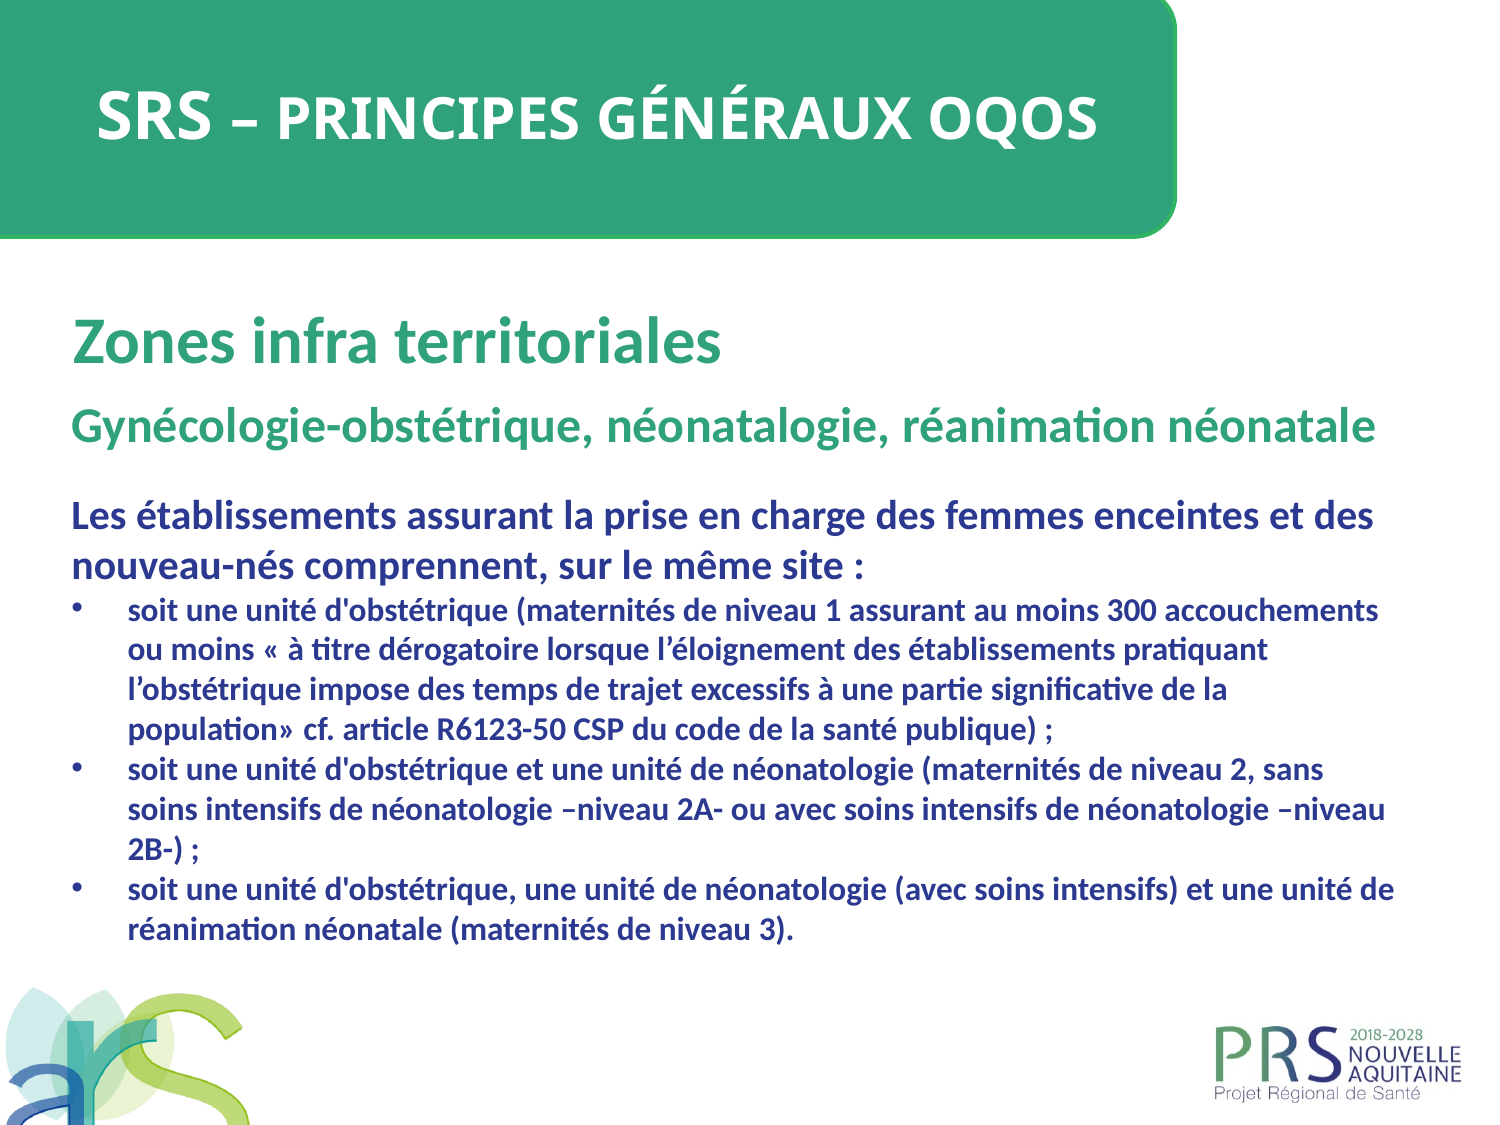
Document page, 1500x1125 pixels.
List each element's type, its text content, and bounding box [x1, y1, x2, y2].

picture [1210, 1023, 1466, 1103]
picture [5, 987, 250, 1125]
text_box [0, 0, 1176, 239]
list Zones infra territoriales [58, 219, 1441, 519]
text_box SRS – Principes généraux OQOS [29, 19, 1415, 207]
text_box Gynécologie-obstétrique, néonatalogie, réanimation néonatale Les établissements assurant la prise en charge des femmes enceintes et des nouveau-nés comprennent, sur le même site : soit une unité d'obstétrique (maternités de niveau 1 assurant au moins 300 accouchements ou moins « à titre dérogatoire lorsque l’éloignement des établissements pratiquant l’obstétrique impose des temps de trajet excessifs à une partie significative de la population» cf. article R6123-50 CSP du code de la santé publique) ; soit une unité d'obstétrique et une unité de néonatologie (maternités de niveau 2, sans soins intensifs de néonatologie –niveau 2A- ou avec soins intensifs de néonatologie –niveau 2B-) ; soit une unité d'obstétrique, une unité de néonatologie (avec soins intensifs) et une unité de réanimation néonatale (maternités de niveau 3). [56, 385, 1415, 1015]
